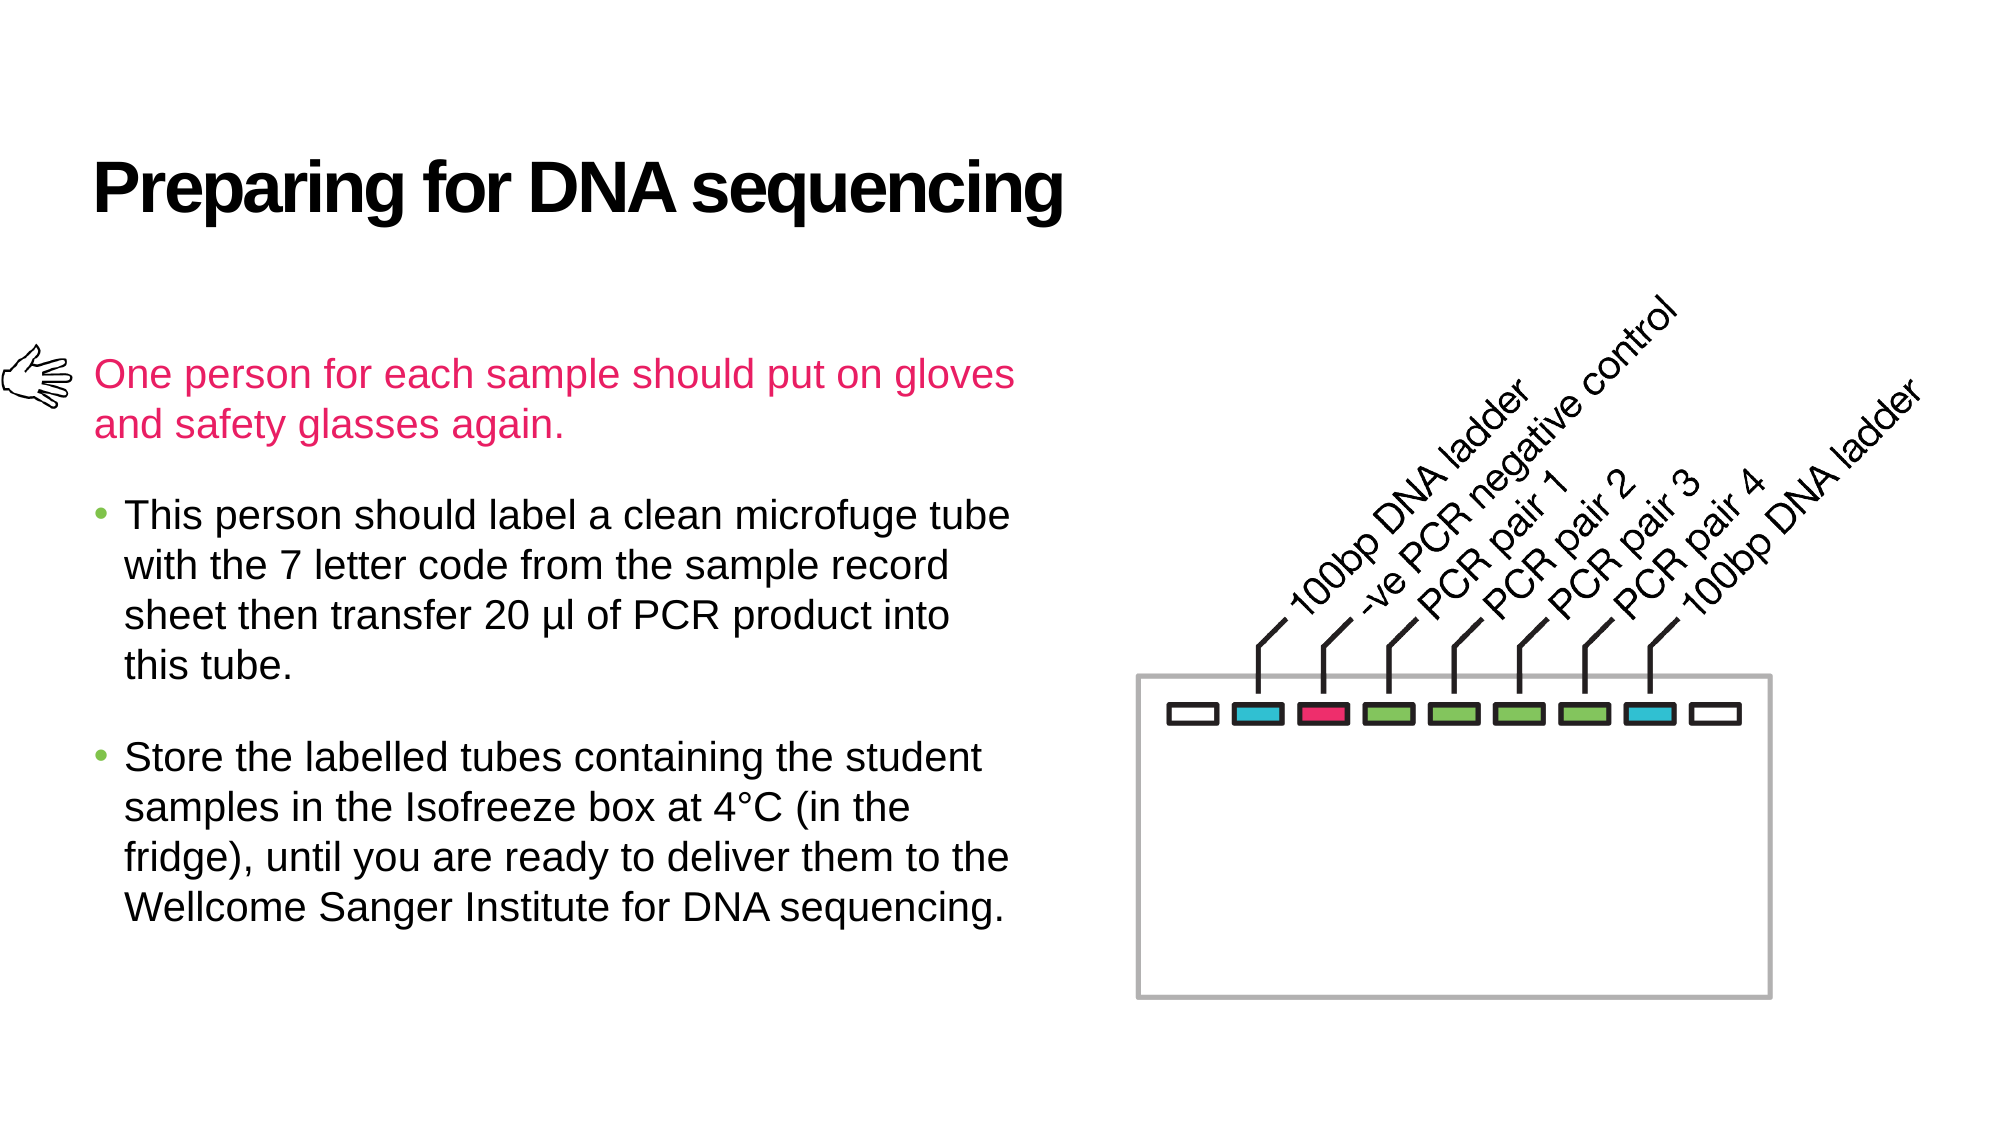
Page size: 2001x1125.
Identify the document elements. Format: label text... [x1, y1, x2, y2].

picture [0, 331, 79, 418]
title Preparing for DNA sequencing [77, 156, 1922, 313]
picture [1126, 237, 1932, 1051]
list One person for each sample should put on gloves and safety glasses again. This person should label a clean microfuge tube with the 7 letter code from the sample record sheet then transfer 20 µl of PCR product into this tube. Store the labelled tubes containing the student samples in the Isofreeze box at 4°C (in the fridge), until you are ready to deliver them to the Wellcome Sanger Institute for DNA sequencing. [78, 331, 1041, 1051]
